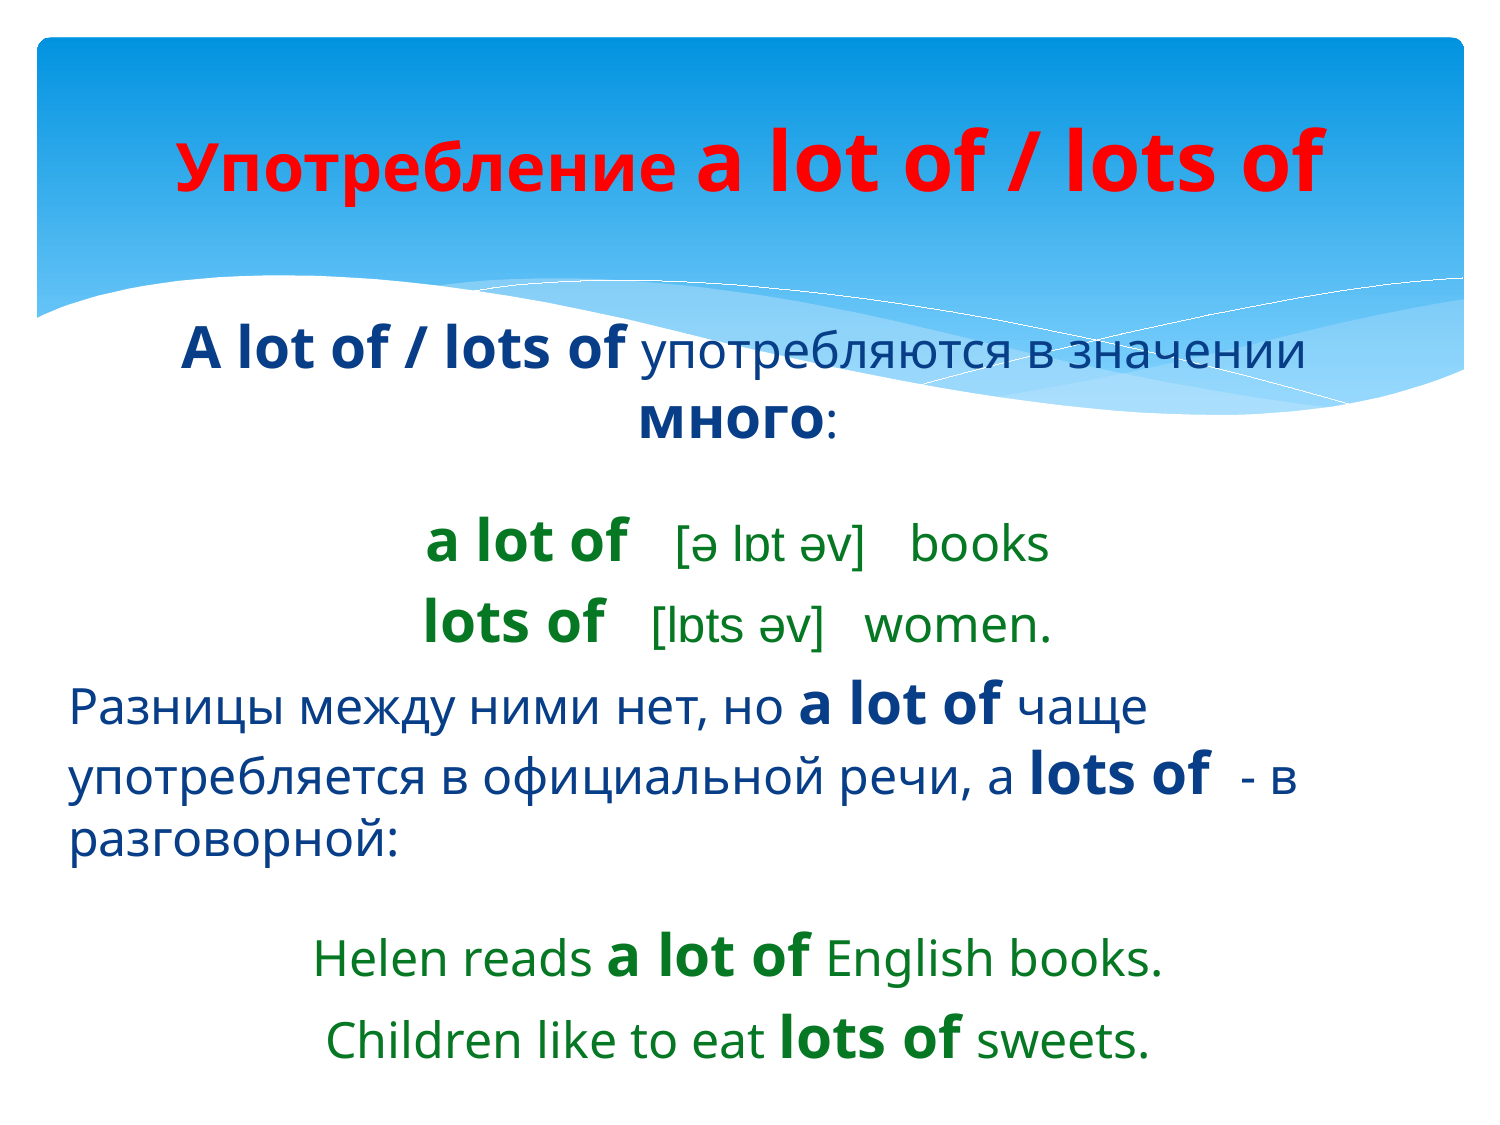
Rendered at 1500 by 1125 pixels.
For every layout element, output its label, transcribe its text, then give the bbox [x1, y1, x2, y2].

title Употребление a lot of / lots of [75, 55, 1425, 261]
list A lot of / lots of употребляются в значении много: a lot of [ə lɒt əv] books lots of [lɒts əv] women. Разницы между ними нет, но a lot of чаще употребляется в официальной речи, а lots of - в разговорной: Helen reads a lot of English books. Children like to eat lots of sweets. [53, 302, 1424, 1024]
